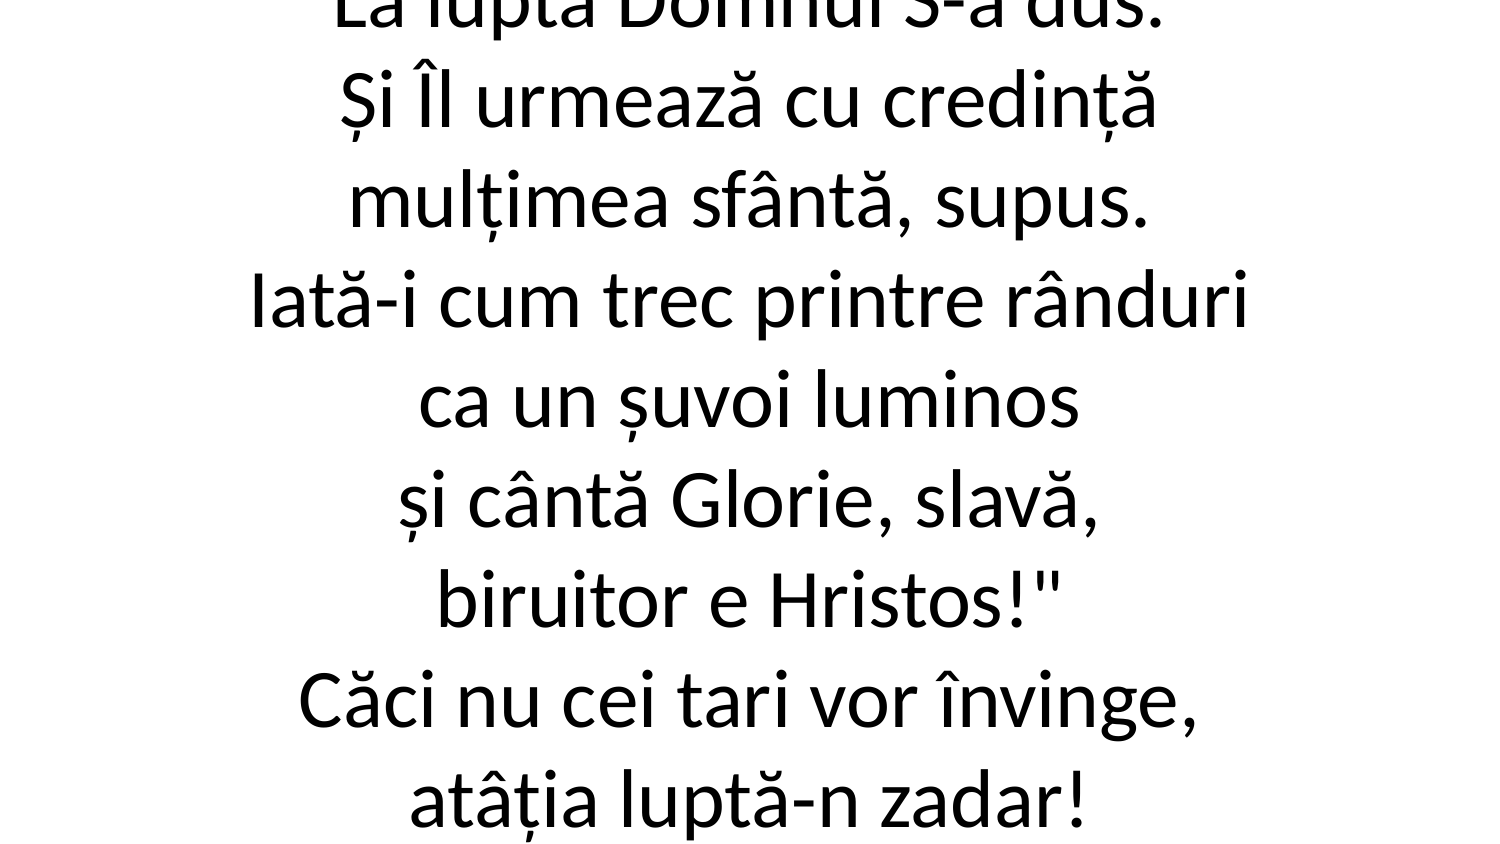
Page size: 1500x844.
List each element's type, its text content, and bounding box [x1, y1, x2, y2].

text_box 1. Biruitor, spre biruință! La luptă Domnul S-a dus. Și Îl urmează cu credință mulțimea sfântă, supus. Iată-i cum trec printre rânduri ca un șuvoi luminos și cântă Glorie, slavă, biruitor e Hristos!" Căci nu cei tari vor învinge, atâția luptă-n zadar! Numai cei sfinți prin credință au biruința prin har! [233, 0, 1267, 844]
